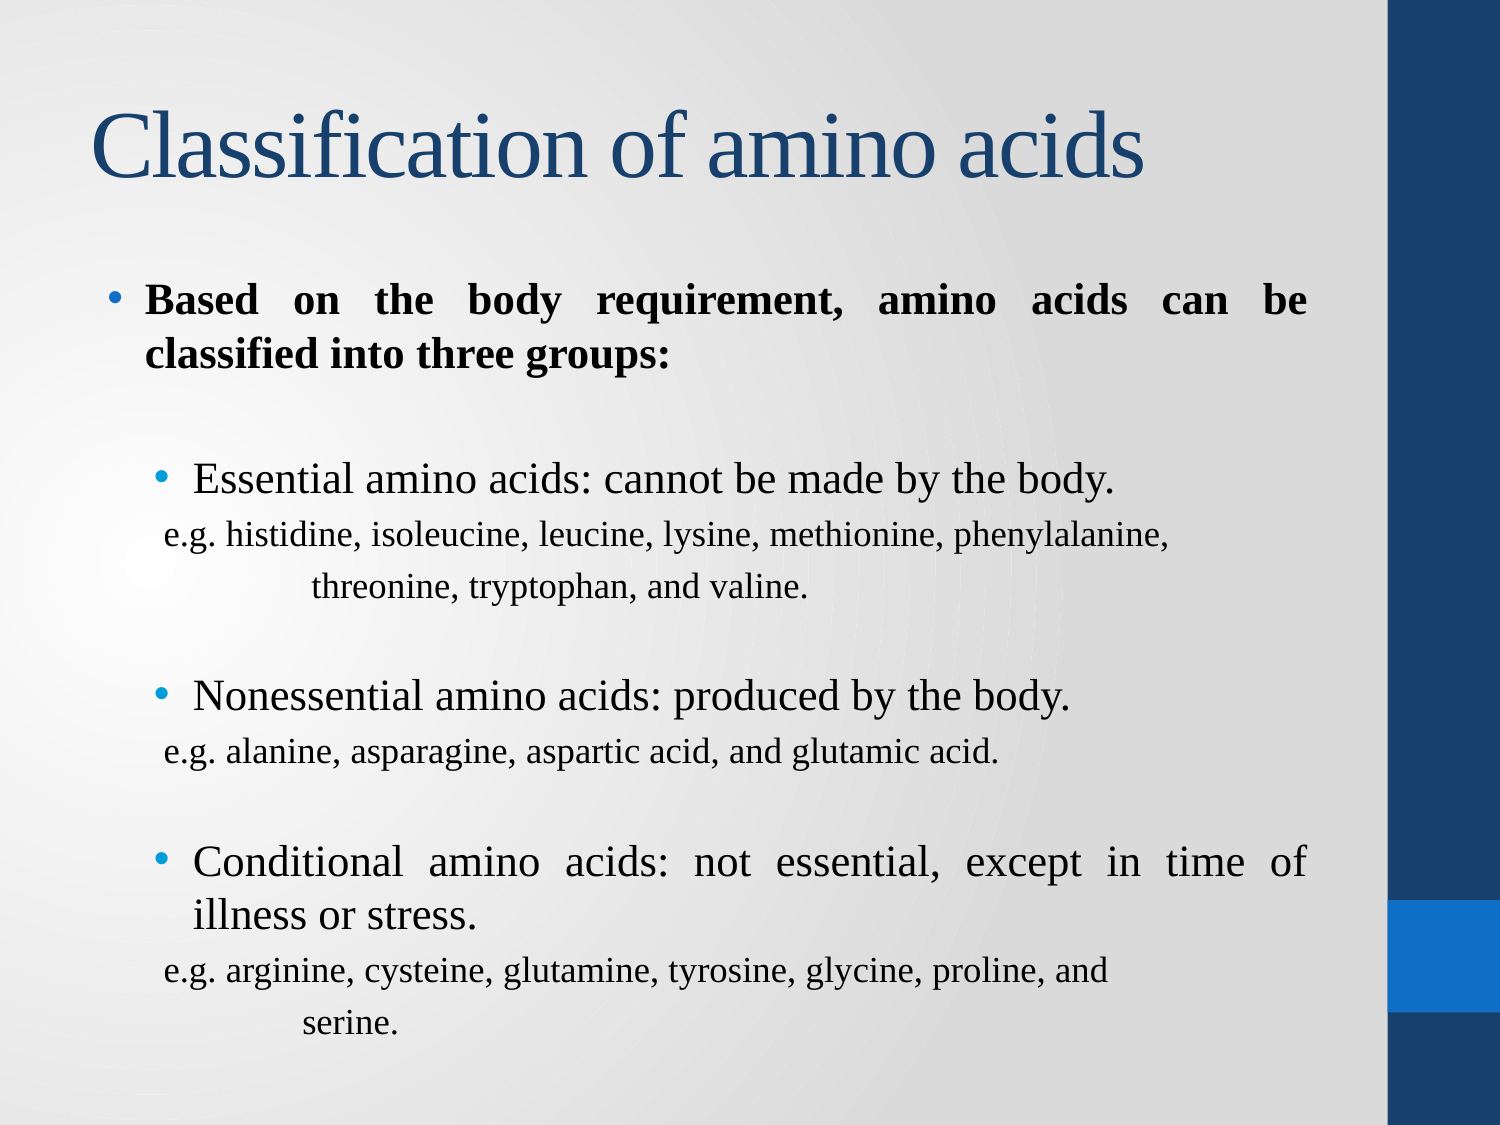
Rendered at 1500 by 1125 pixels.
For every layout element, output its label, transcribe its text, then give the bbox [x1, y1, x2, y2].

title Classification of amino acids [75, 45, 1325, 233]
list Based on the body requirement, amino acids can be classified into three groups: Essential amino acids: cannot be made by the body. e.g. histidine, isoleucine, leucine, lysine, methionine, phenylalanine, threonine, tryptophan, and valine. Nonessential amino acids: produced by the body. e.g. alanine, asparagine, aspartic acid, and glutamic acid. Conditional amino acids: not essential, except in time of illness or stress. e.g. arginine, cysteine, glutamine, tyrosine, glycine, proline, and serine. [75, 262, 1325, 1089]
